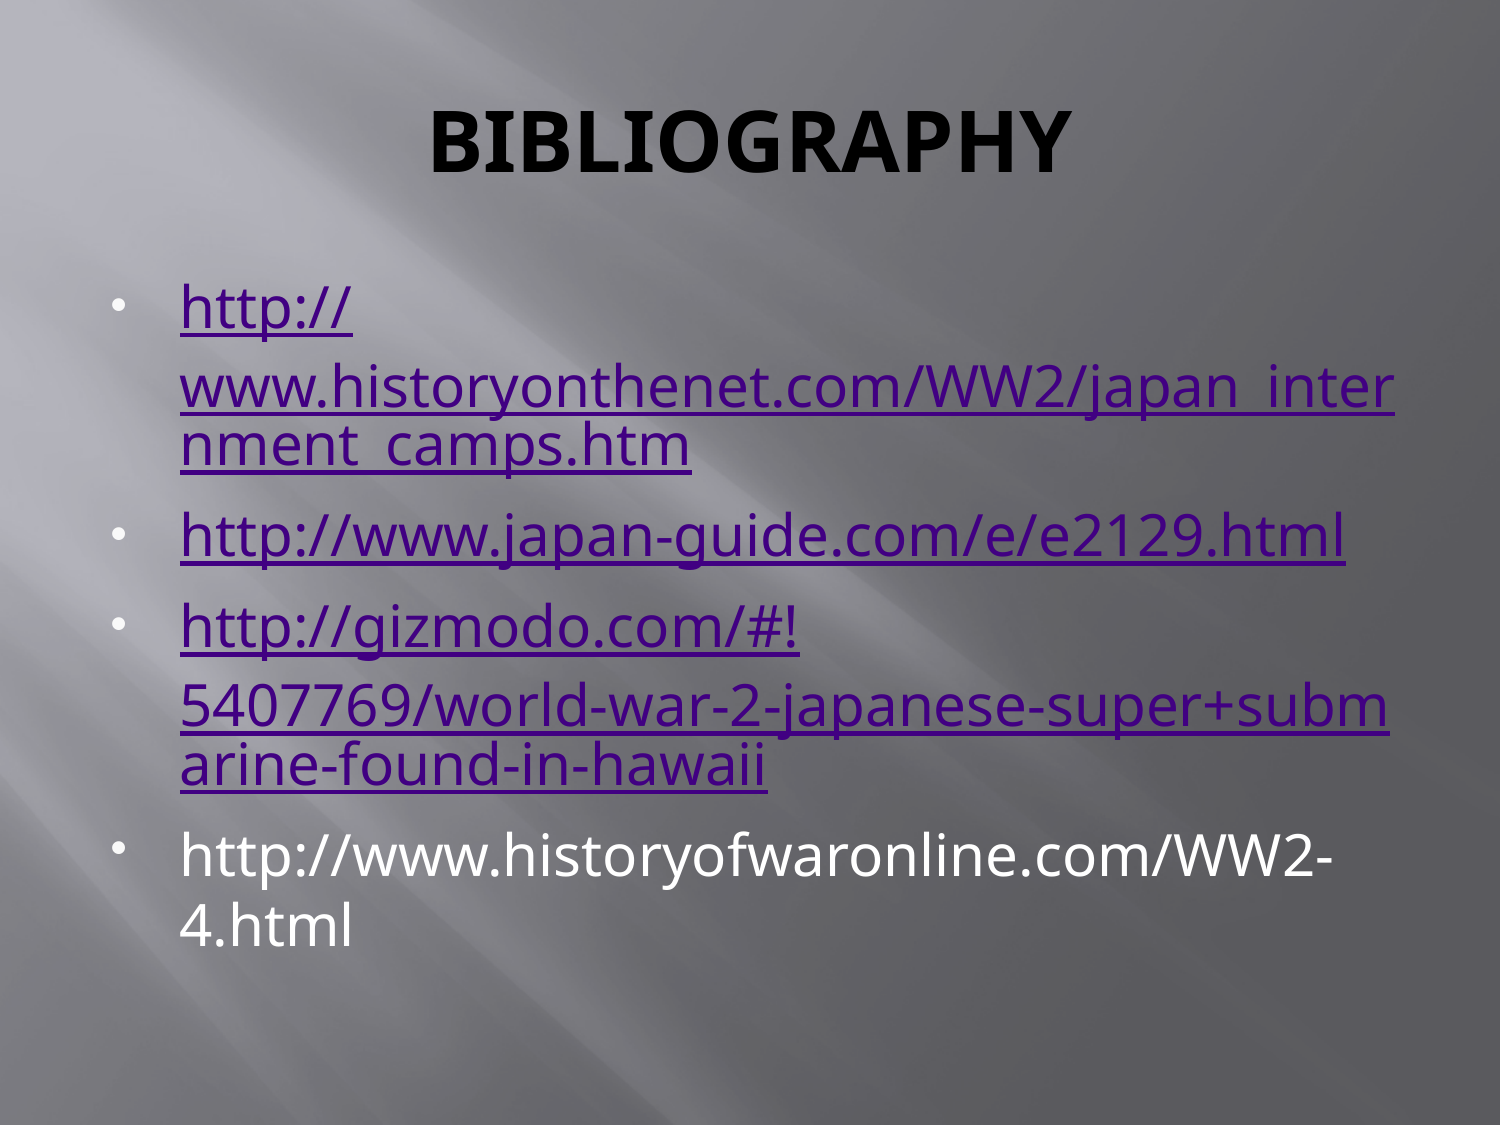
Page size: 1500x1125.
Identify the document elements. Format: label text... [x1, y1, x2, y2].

list http://www.historyonthenet.com/WW2/japan_internment_camps.htm http://www.japan-guide.com/e/e2129.html http://gizmodo.com/#!5407769/world-war-2-japanese-super+submarine-found-in-hawaii http://www.historyofwaronline.com/WW2-4.html [75, 262, 1425, 1035]
title BIBLIOGRAPHY [75, 45, 1425, 233]
